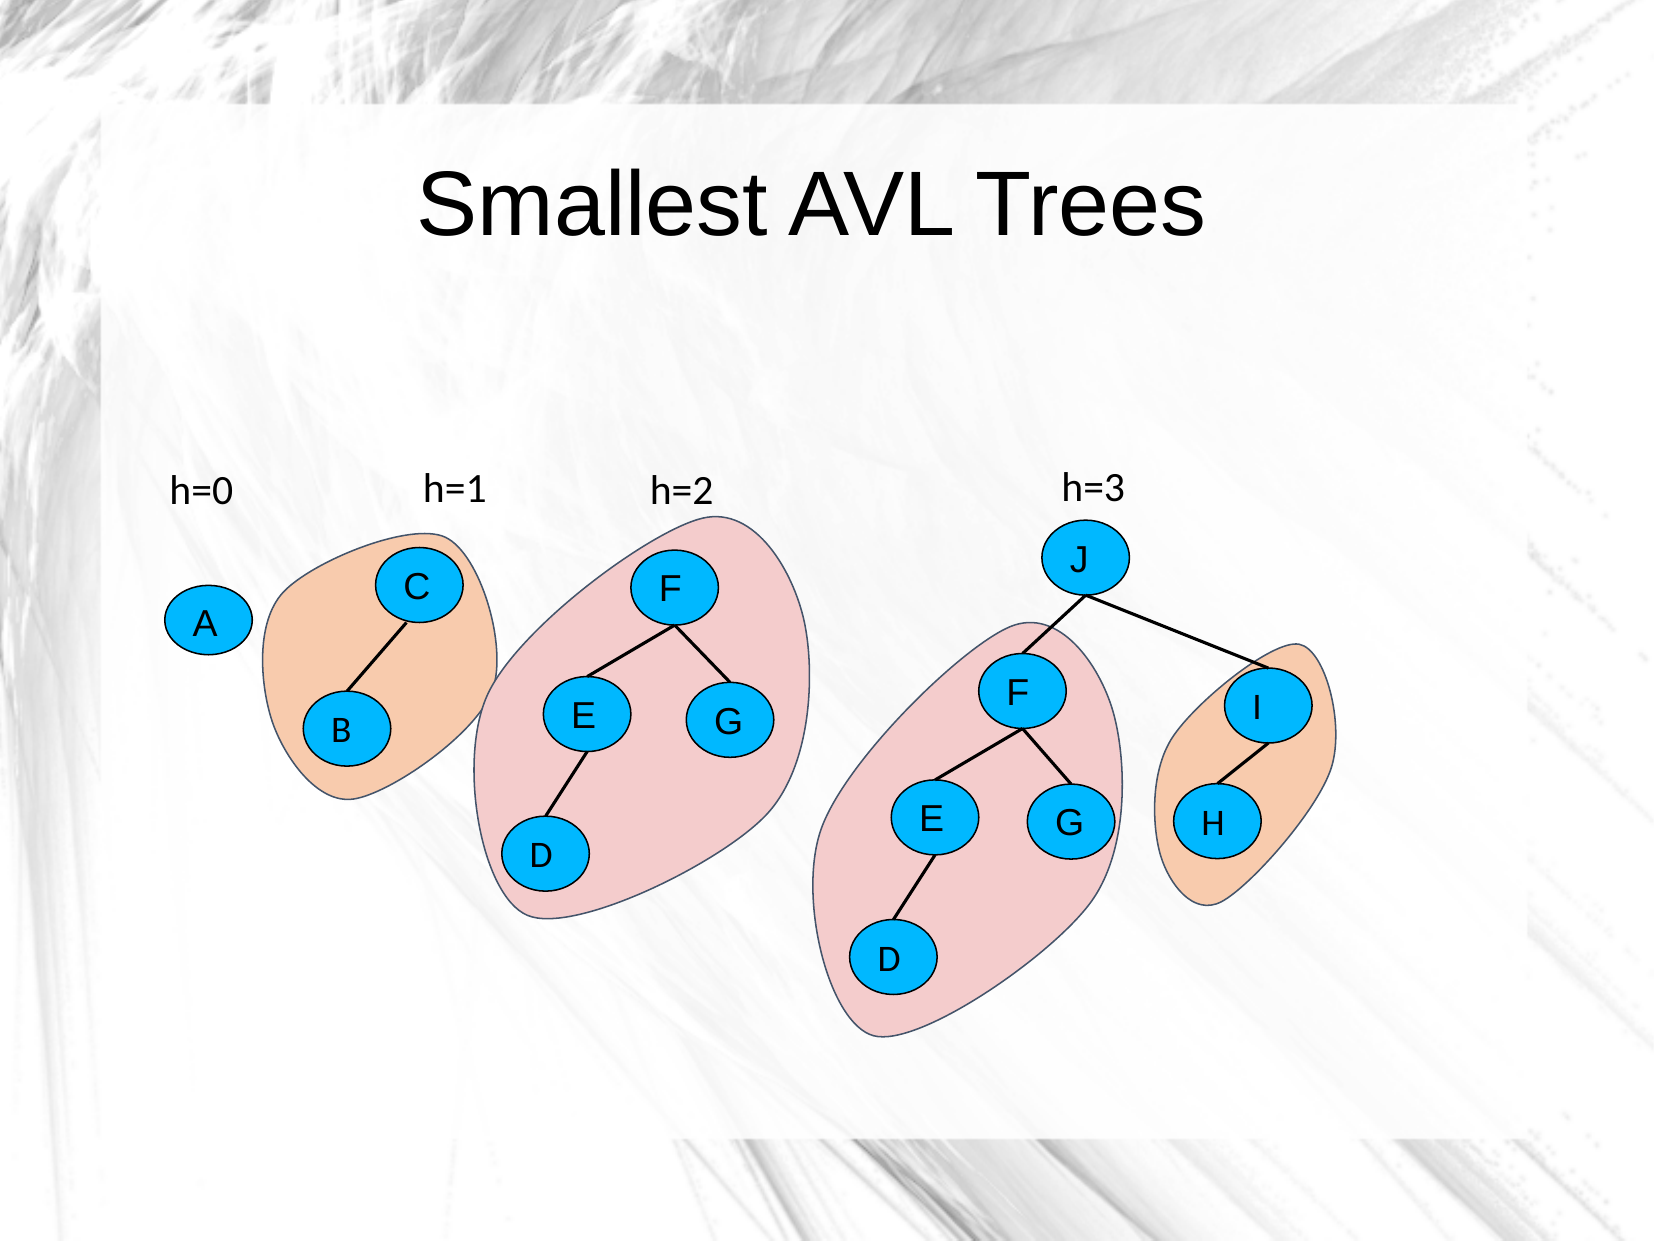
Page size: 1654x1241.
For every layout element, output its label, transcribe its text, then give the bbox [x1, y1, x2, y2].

text_box h=2 [635, 455, 729, 520]
text_box h=0 [154, 455, 249, 520]
text_box [774, 552, 810, 806]
text_box [262, 576, 420, 800]
text_box [637, 518, 772, 550]
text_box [303, 547, 464, 767]
text_box h=1 [408, 453, 502, 518]
text_box [362, 533, 459, 547]
text_box [502, 892, 645, 919]
text_box A [164, 585, 253, 655]
text_box [1313, 653, 1336, 804]
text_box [501, 550, 774, 892]
text_box h=3 [1046, 452, 1141, 518]
text_box [474, 671, 501, 889]
picture [0, 0, 1654, 1241]
title Smallest AVL Trees [118, 93, 1506, 299]
text_box [464, 553, 497, 731]
text_box [812, 778, 983, 1037]
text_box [849, 520, 1313, 995]
